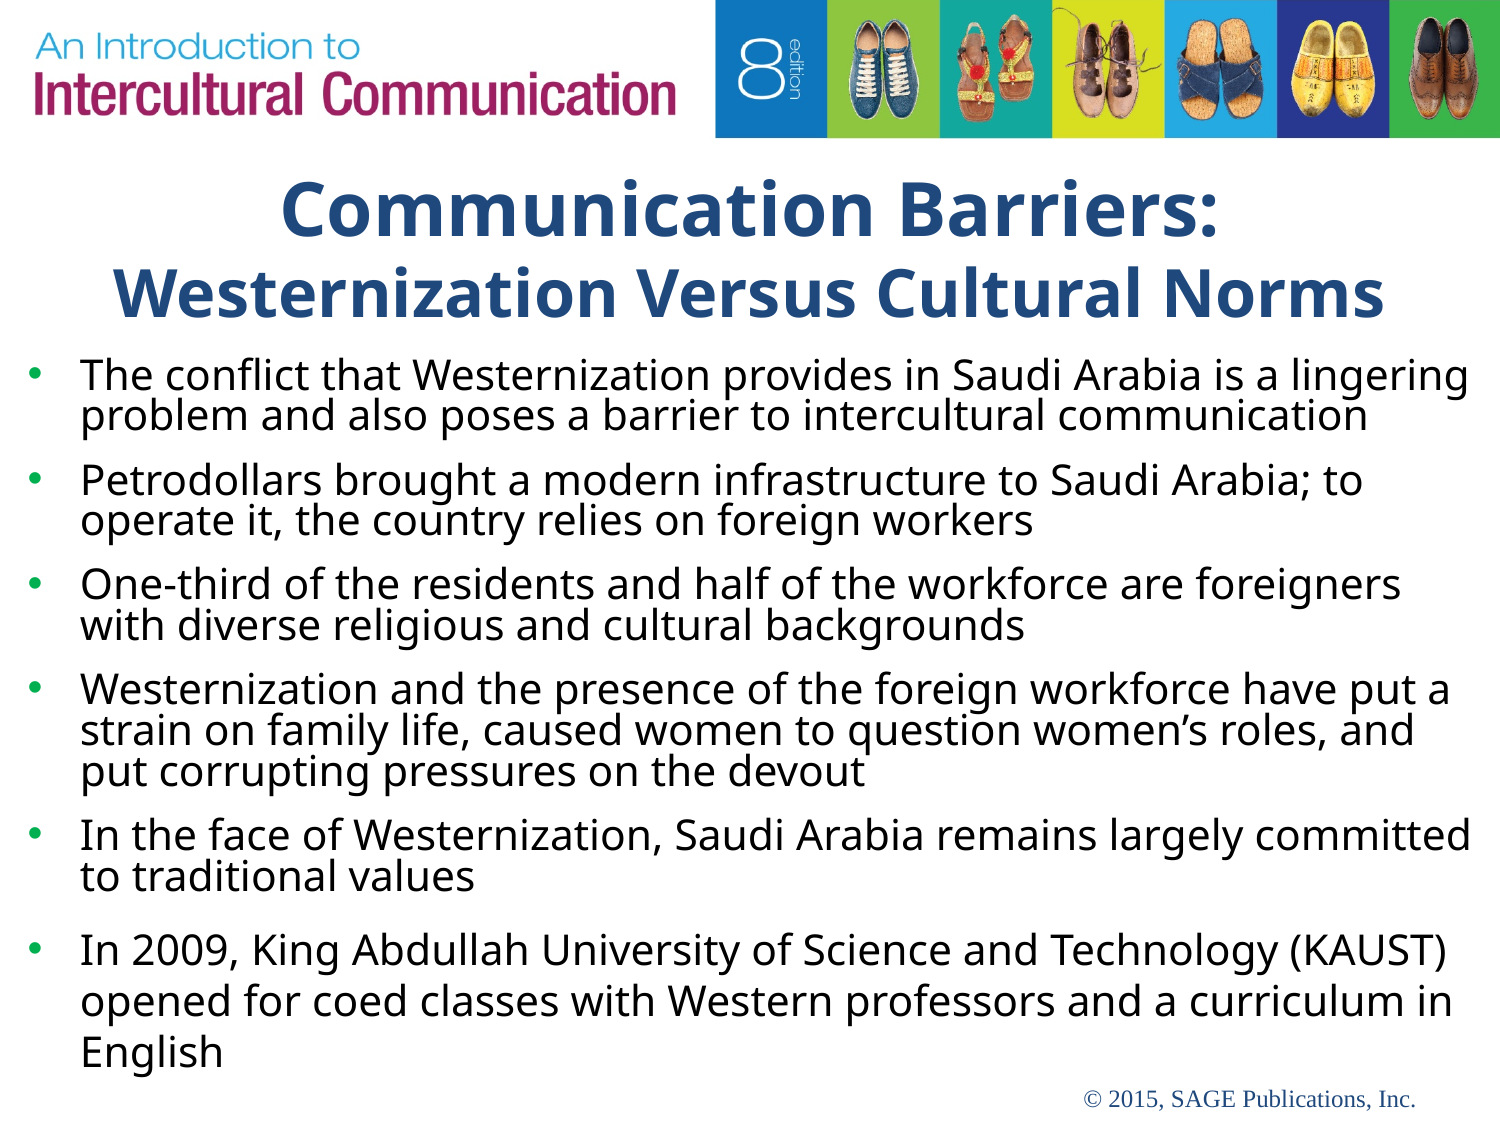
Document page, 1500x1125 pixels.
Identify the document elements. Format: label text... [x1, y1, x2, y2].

text_box © 2015, SAGE Publications, Inc. [1012, 1067, 1488, 1125]
picture [0, 0, 1500, 167]
picture [0, 325, 1500, 1125]
title Communication Barriers: Westernization Versus Cultural Norms [0, 167, 1500, 325]
list The conflict that Westernization provides in Saudi Arabia is a lingering problem and also poses a barrier to intercultural communication Petrodollars brought a modern infrastructure to Saudi Arabia; to operate it, the country relies on foreign workers One-third of the residents and half of the workforce are foreigners with diverse religious and cultural backgrounds Westernization and the presence of the foreign workforce have put a strain on family life, caused women to question women’s roles, and put corrupting pressures on the devout In the face of Westernization, Saudi Arabia remains largely committed to traditional values In 2009, King Abdullah University of Science and Technology (KAUST) opened for coed classes with Western professors and a curriculum in English [12, 350, 1488, 1125]
